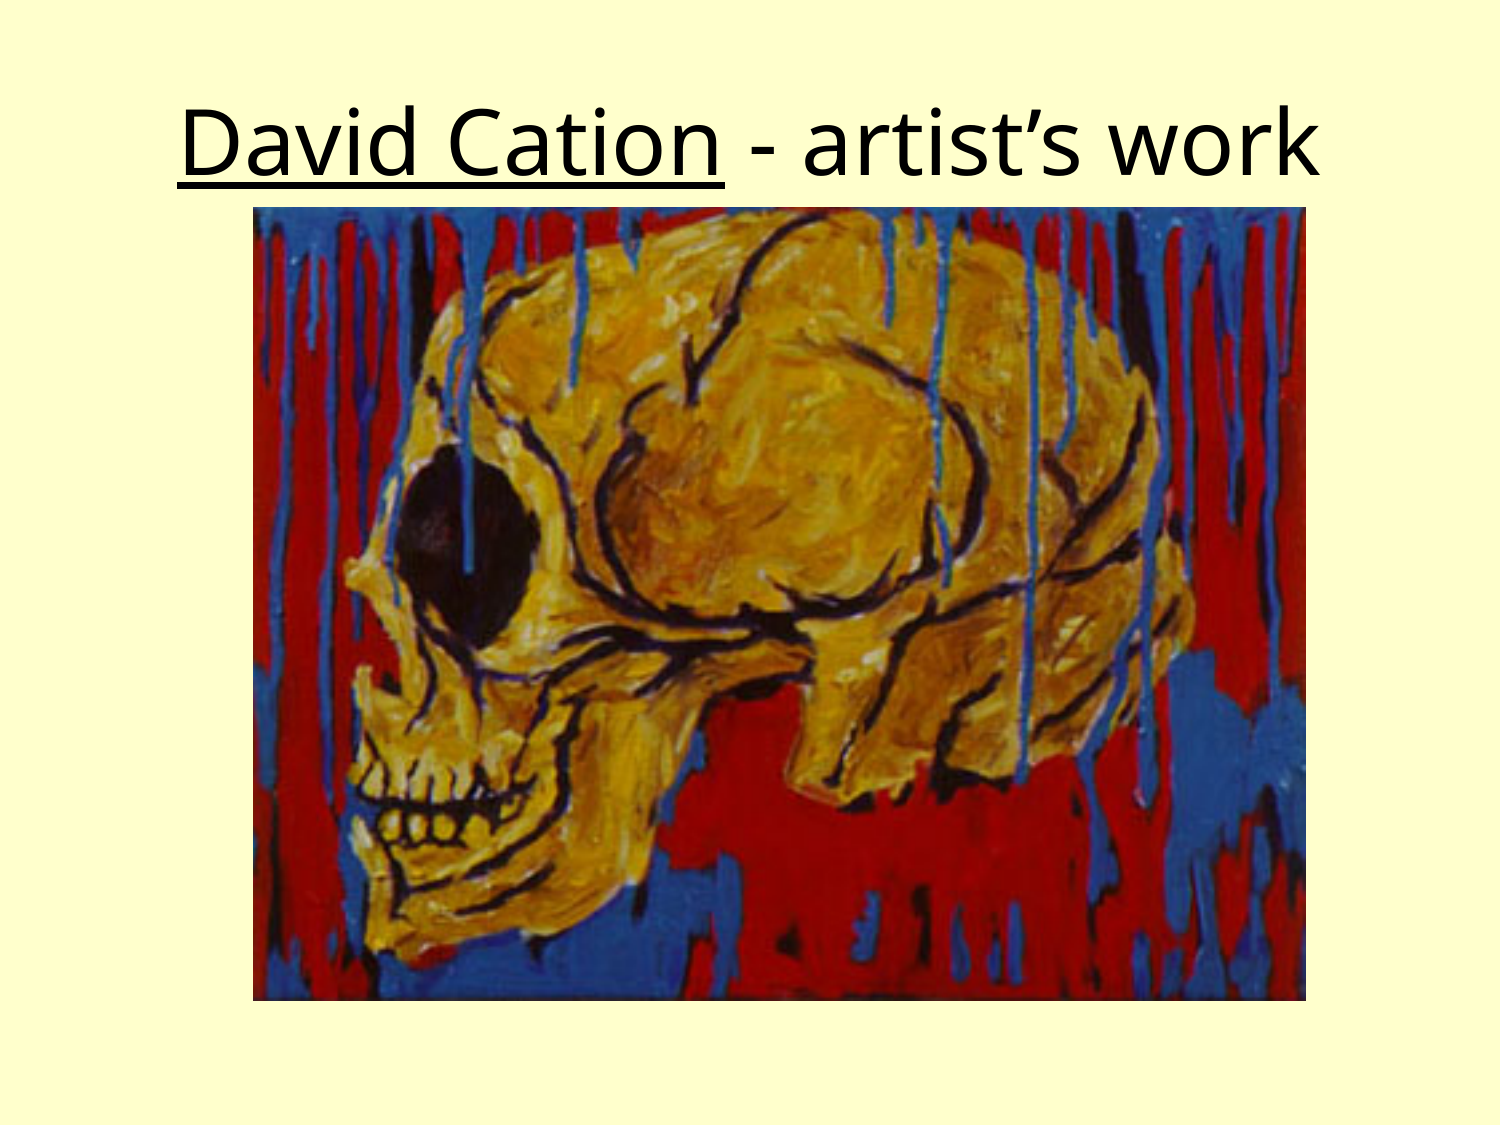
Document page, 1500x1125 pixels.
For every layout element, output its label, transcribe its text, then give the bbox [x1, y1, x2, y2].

picture [253, 207, 1306, 1001]
title David Cation - artist’s work [74, 44, 1426, 233]
